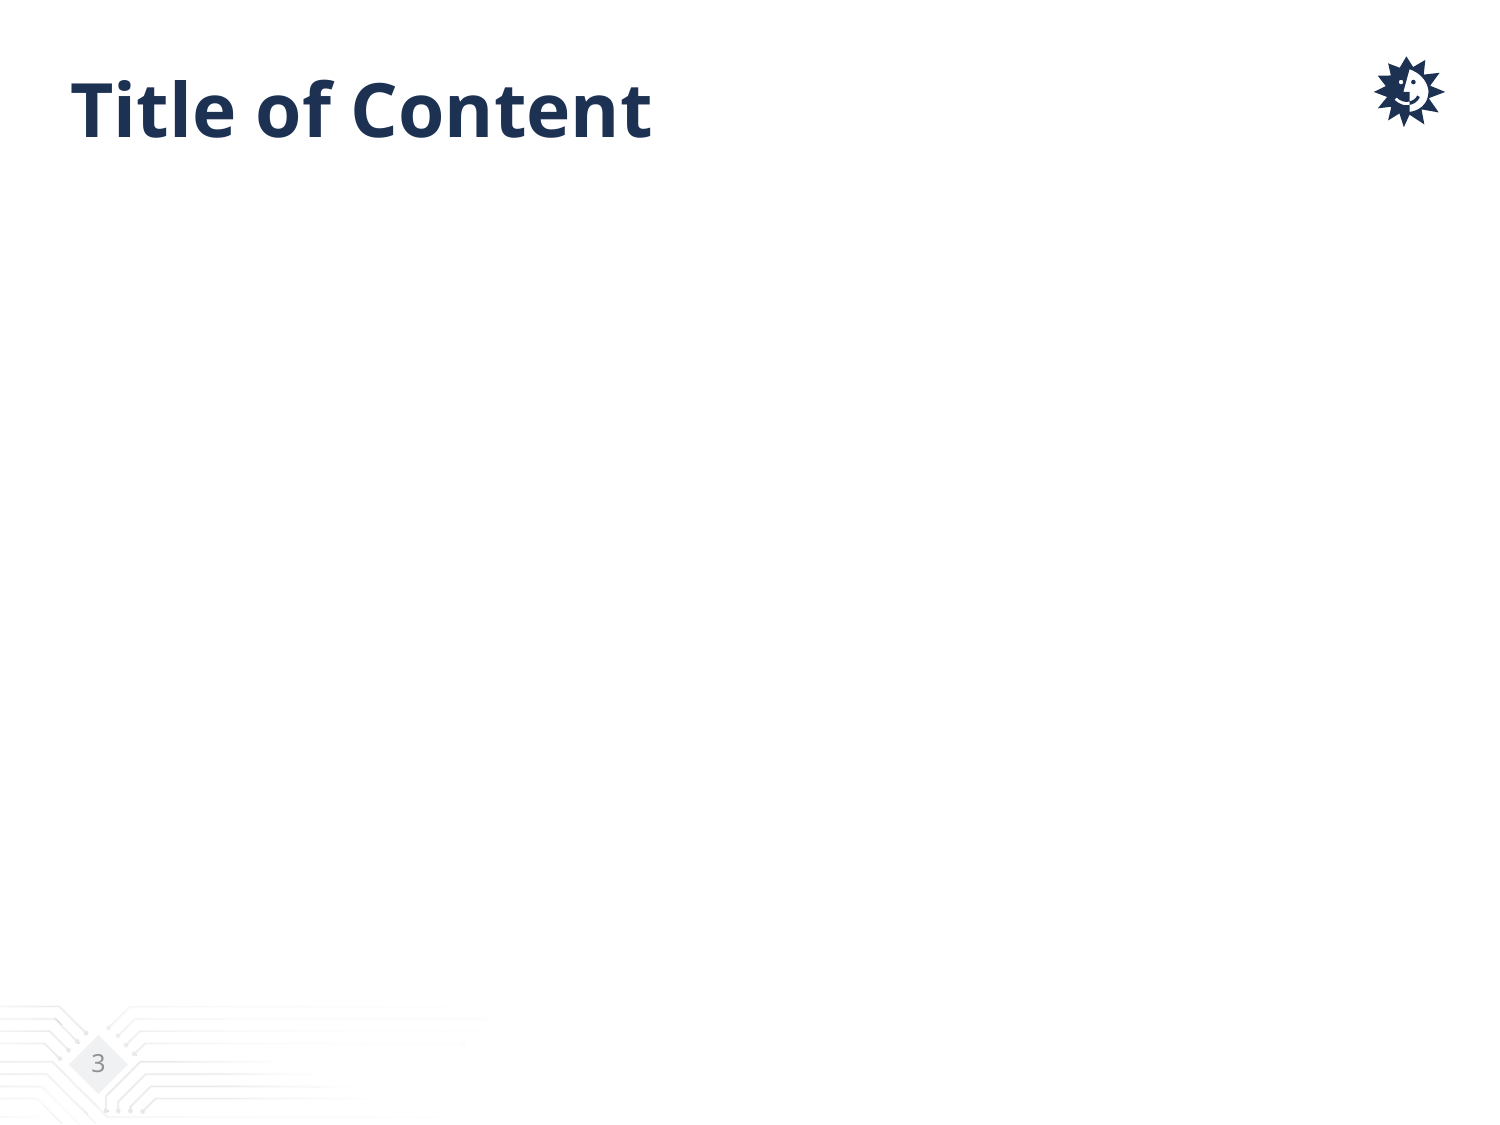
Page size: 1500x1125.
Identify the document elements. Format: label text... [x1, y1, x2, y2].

slide_number 3 [63, 1034, 134, 1094]
picture [0, 1004, 502, 1124]
title Title of Content [55, 29, 1374, 185]
